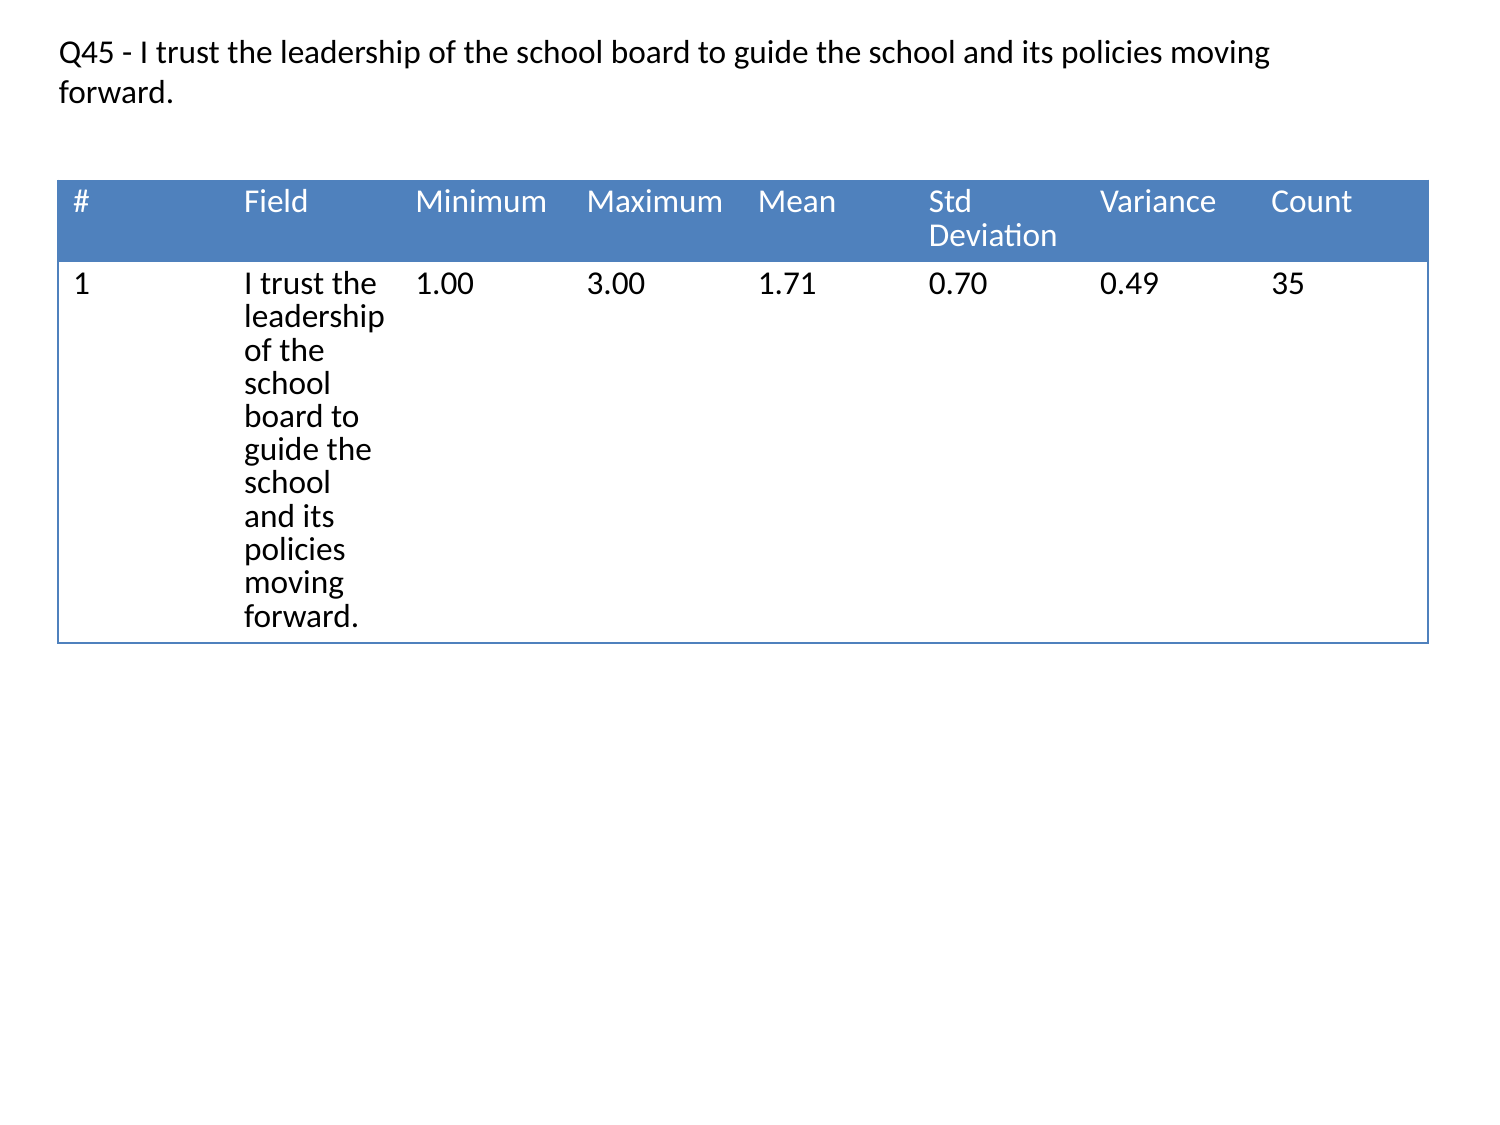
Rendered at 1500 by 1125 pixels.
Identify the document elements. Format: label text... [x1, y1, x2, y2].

table_cell 1 [59, 262, 229, 642]
table_header Variance [1085, 181, 1256, 262]
table_header Count [1256, 181, 1427, 262]
table_header Mean [743, 181, 914, 262]
table_cell 3.00 [572, 262, 743, 642]
table_cell 0.49 [1085, 262, 1256, 642]
table_header Maximum [572, 181, 743, 262]
table_header Std Deviation [914, 181, 1085, 262]
table_header Field [229, 181, 400, 262]
table_cell 0.70 [914, 262, 1085, 642]
table_cell 35 [1256, 262, 1427, 642]
table_cell 1.71 [743, 262, 914, 642]
table_header Minimum [400, 181, 572, 262]
text_box Q45 - I trust the leadership of the school board to guide the school and its policies moving forward. [44, 22, 1395, 84]
table_header # [59, 181, 229, 262]
table_cell 1.00 [400, 262, 572, 642]
table_cell I trust the leadership of the school board to guide the school and its policies moving forward. [229, 262, 400, 642]
